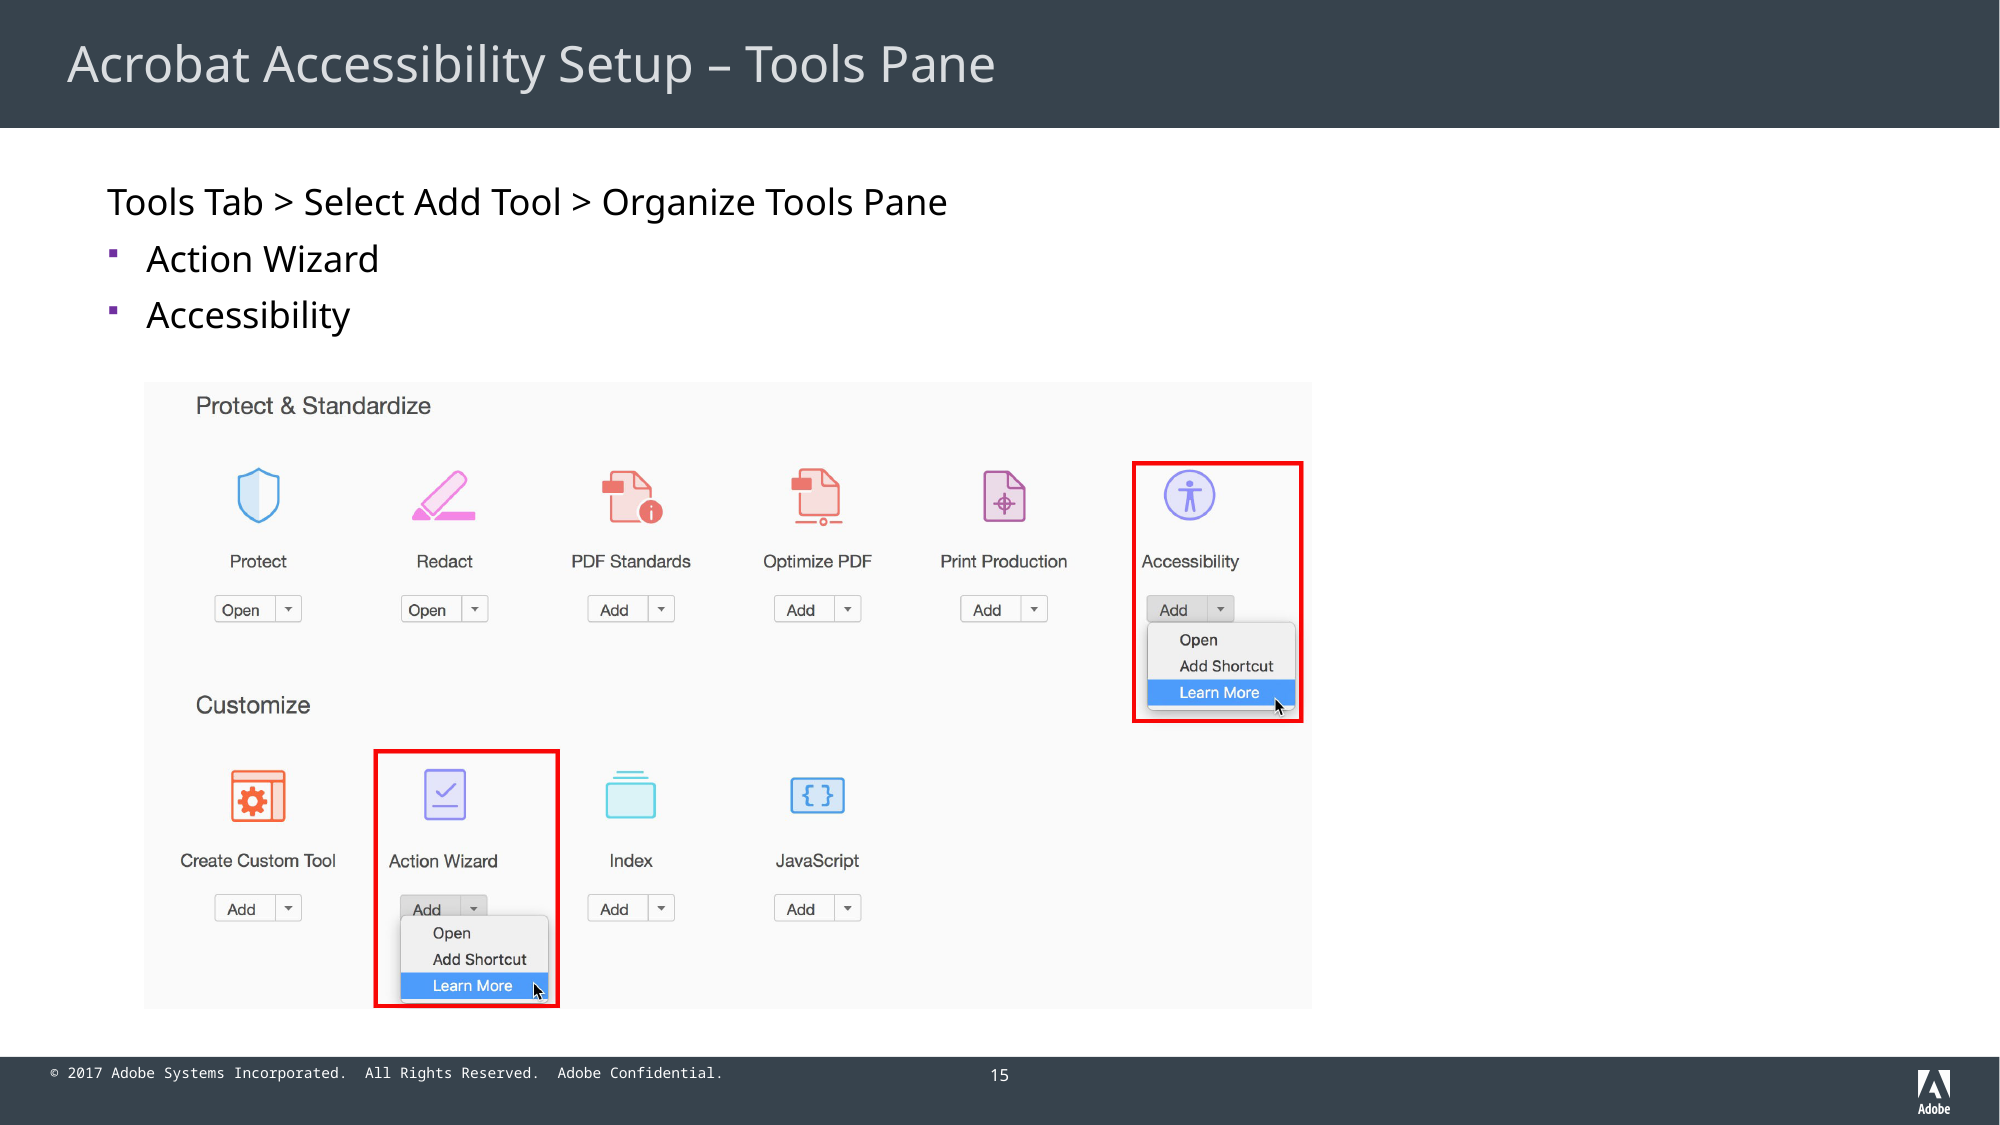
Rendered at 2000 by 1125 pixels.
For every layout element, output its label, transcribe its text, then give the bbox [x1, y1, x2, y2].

list Tools Tab > Select Add Tool > Organize Tools Pane Action Wizard Accessibility [49, 170, 987, 363]
slide_number 15 [916, 1062, 1083, 1091]
picture [1918, 1070, 1950, 1114]
picture [143, 381, 1312, 1010]
title Acrobat Accessibility Setup – Tools Pane [49, 28, 1950, 97]
